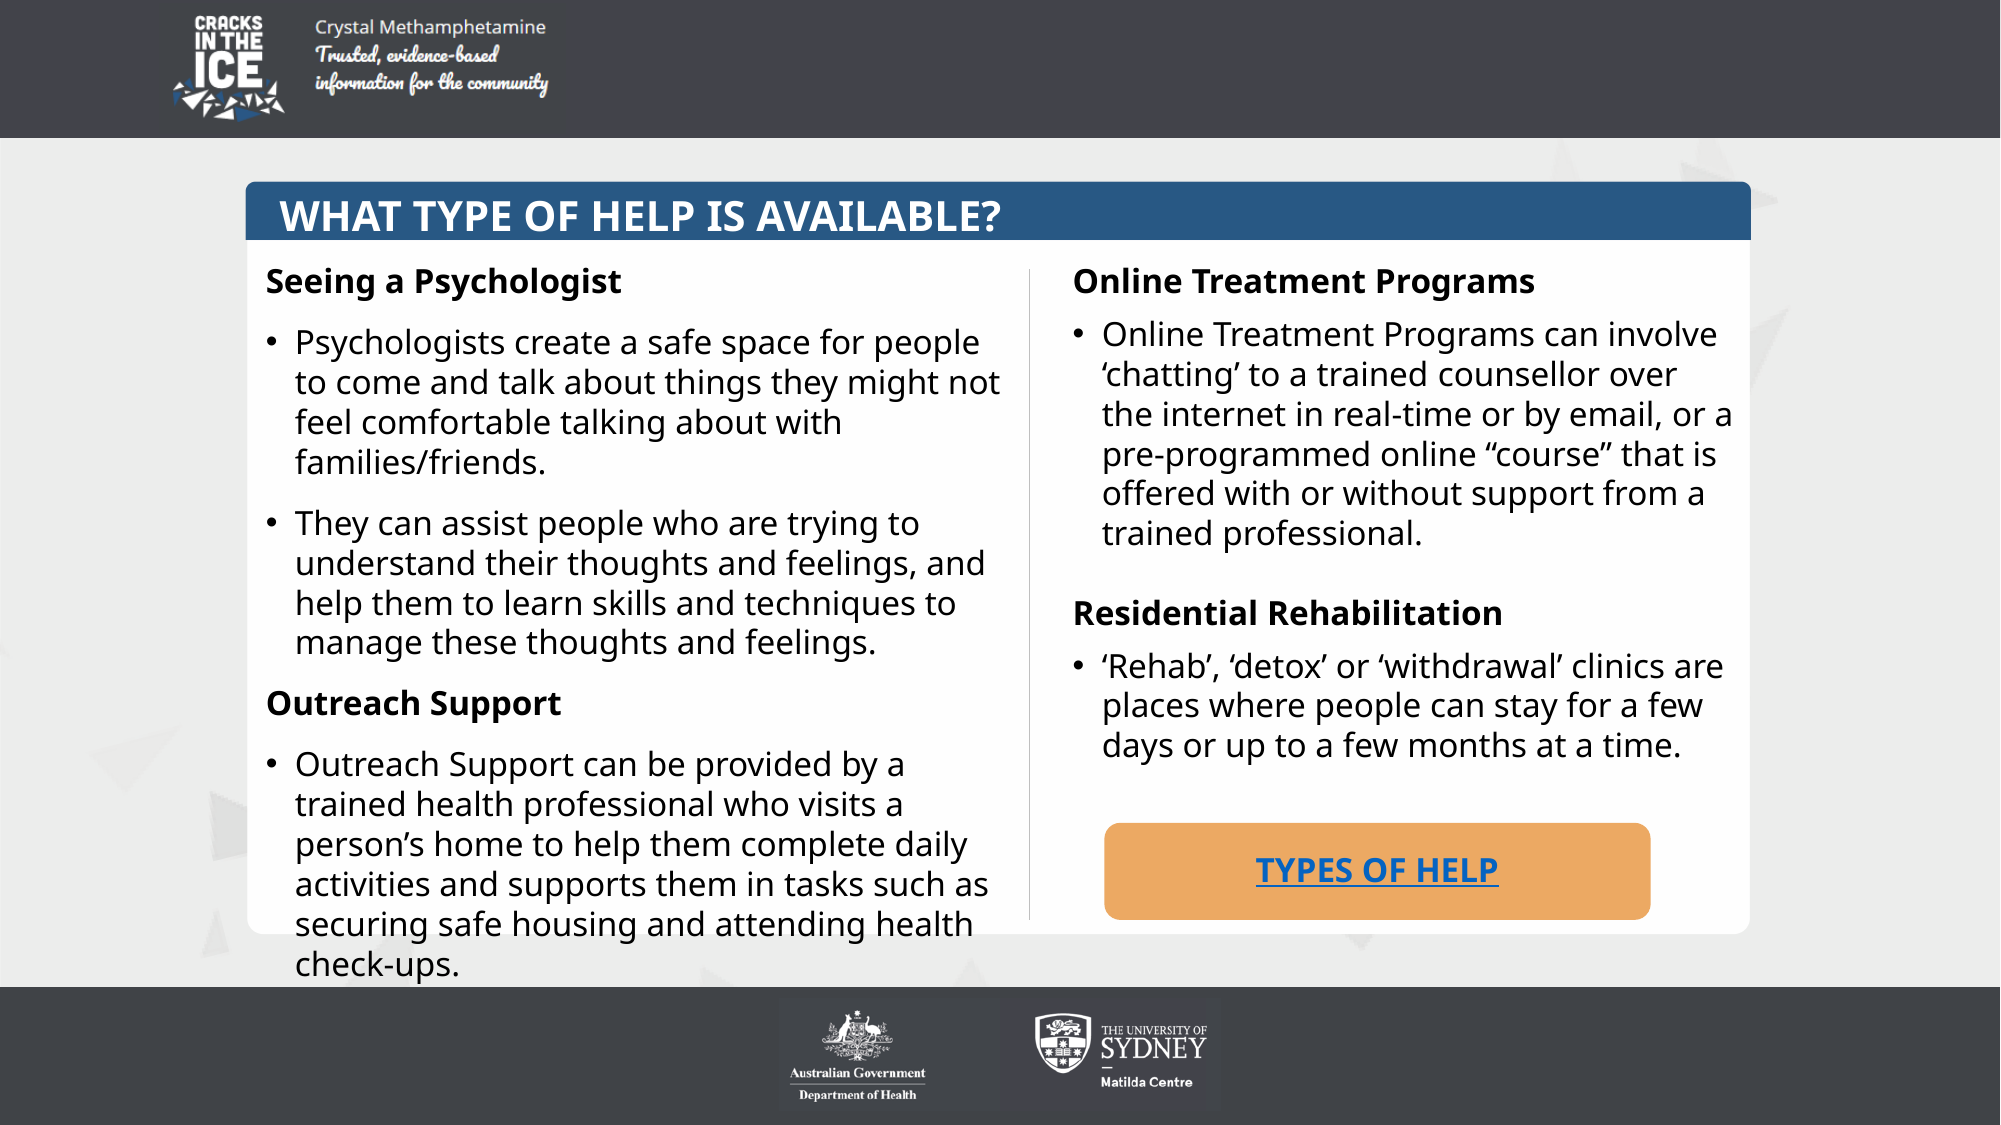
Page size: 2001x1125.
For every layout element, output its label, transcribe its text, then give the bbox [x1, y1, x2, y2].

subtitle Seeing a Psychologist Psychologists create a safe space for people to come and talk about things they might not feel comfortable talking about with families/friends. They can assist people who are trying to understand their thoughts and feelings, and help them to learn skills and techniques to manage these thoughts and feelings. Outreach Support Outreach Support can be provided by a trained health professional who visits a person’s home to help them complete daily activities and supports them in tasks such as securing safe housing and attending health check-ups. [250, 253, 1021, 1003]
picture [159, 3, 566, 134]
text_box TYPES OF HELP [1104, 848, 1651, 895]
text_box Online Treatment Programs Online Treatment Programs can involve ‘chatting’ to a trained counsellor over the internet in real-time or by email, or a pre-programmed online “course” that is offered with or without support from a trained professional. Residential Rehabilitation ‘Rehab’, ‘detox’ or ‘withdrawal’ clinics are places where people can stay for a few days or up to a few months at a time. [1057, 253, 1750, 817]
text_box [1103, 821, 1652, 921]
picture [779, 998, 1221, 1111]
title WHAT TYPE OF HELP IS AVAILABLE? [264, 180, 1765, 248]
